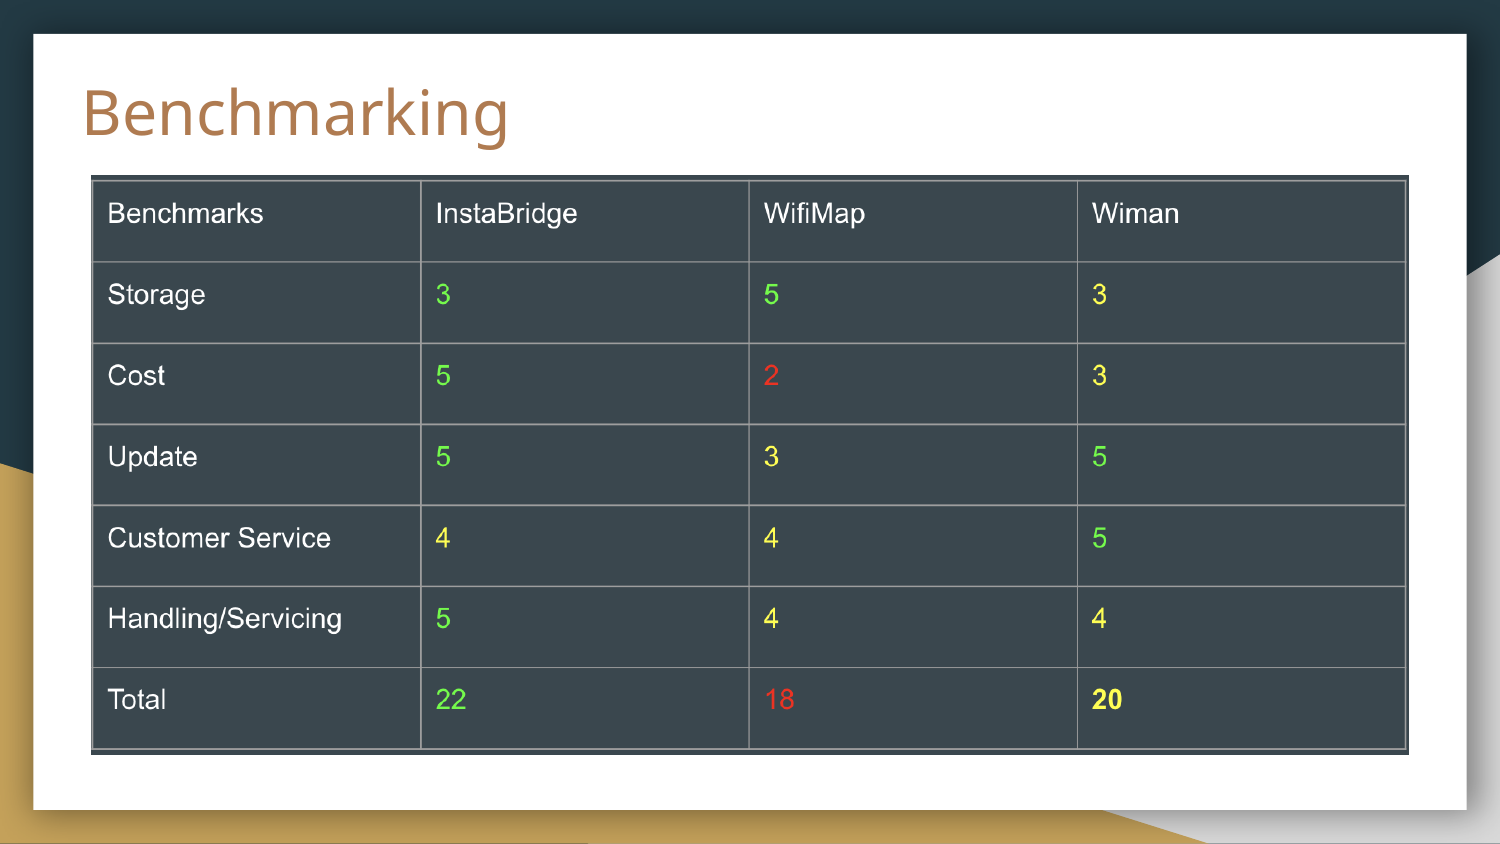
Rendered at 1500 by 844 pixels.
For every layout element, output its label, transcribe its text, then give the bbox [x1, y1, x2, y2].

title Benchmarking [66, 57, 1298, 215]
picture [90, 174, 1409, 755]
